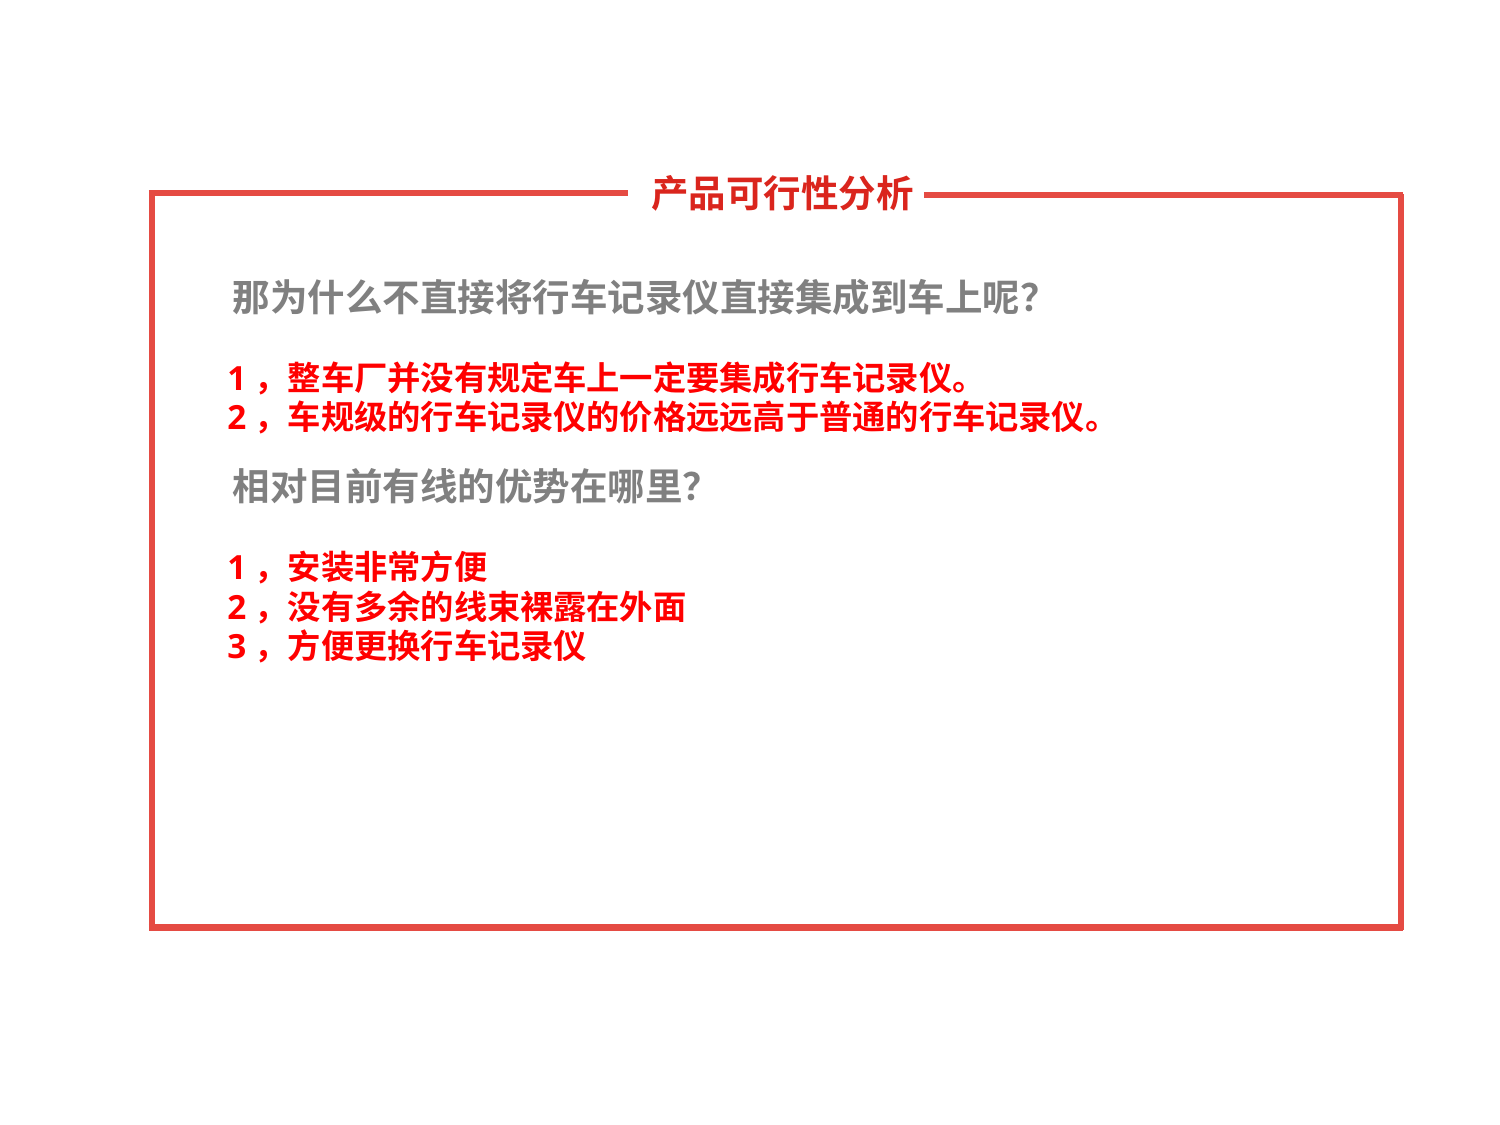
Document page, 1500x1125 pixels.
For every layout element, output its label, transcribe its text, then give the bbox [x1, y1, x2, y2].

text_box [148, 192, 1404, 931]
text_box 产品可行性分析 [636, 163, 951, 191]
